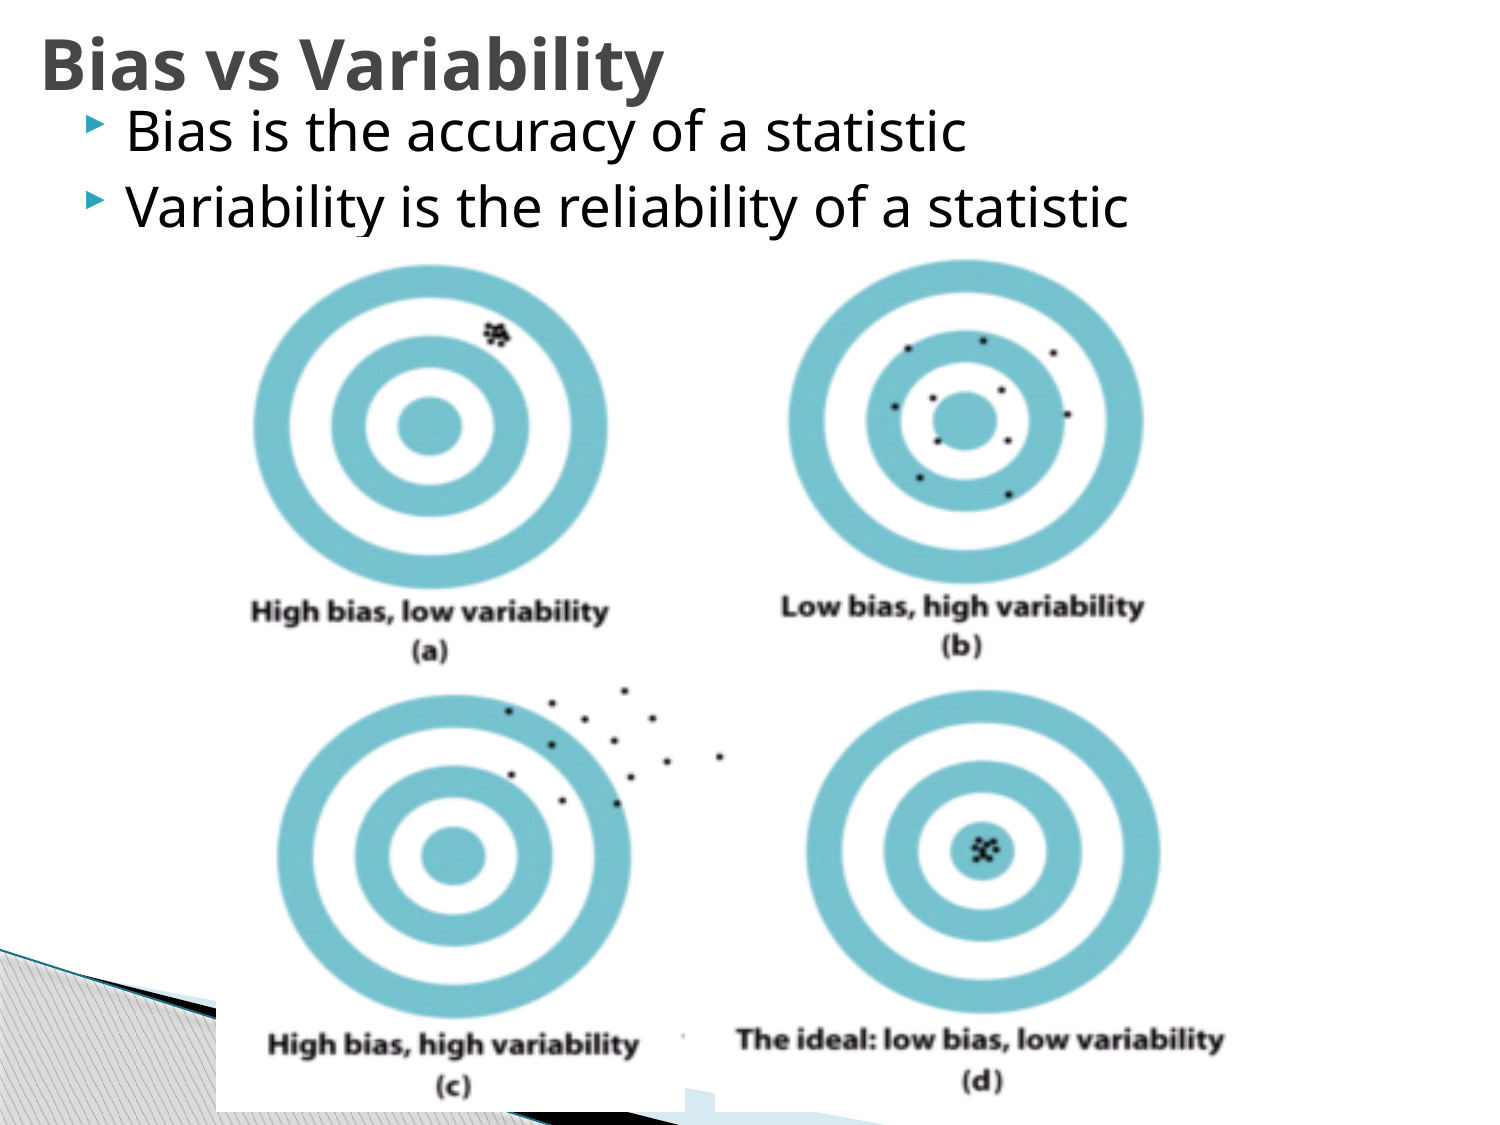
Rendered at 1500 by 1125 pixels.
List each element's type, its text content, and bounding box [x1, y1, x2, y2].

list Bias is the accuracy of a statistic Variability is the reliability of a statistic [49, 87, 1401, 251]
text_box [212, 237, 1263, 1112]
title Bias vs Variability [24, 12, 1375, 113]
